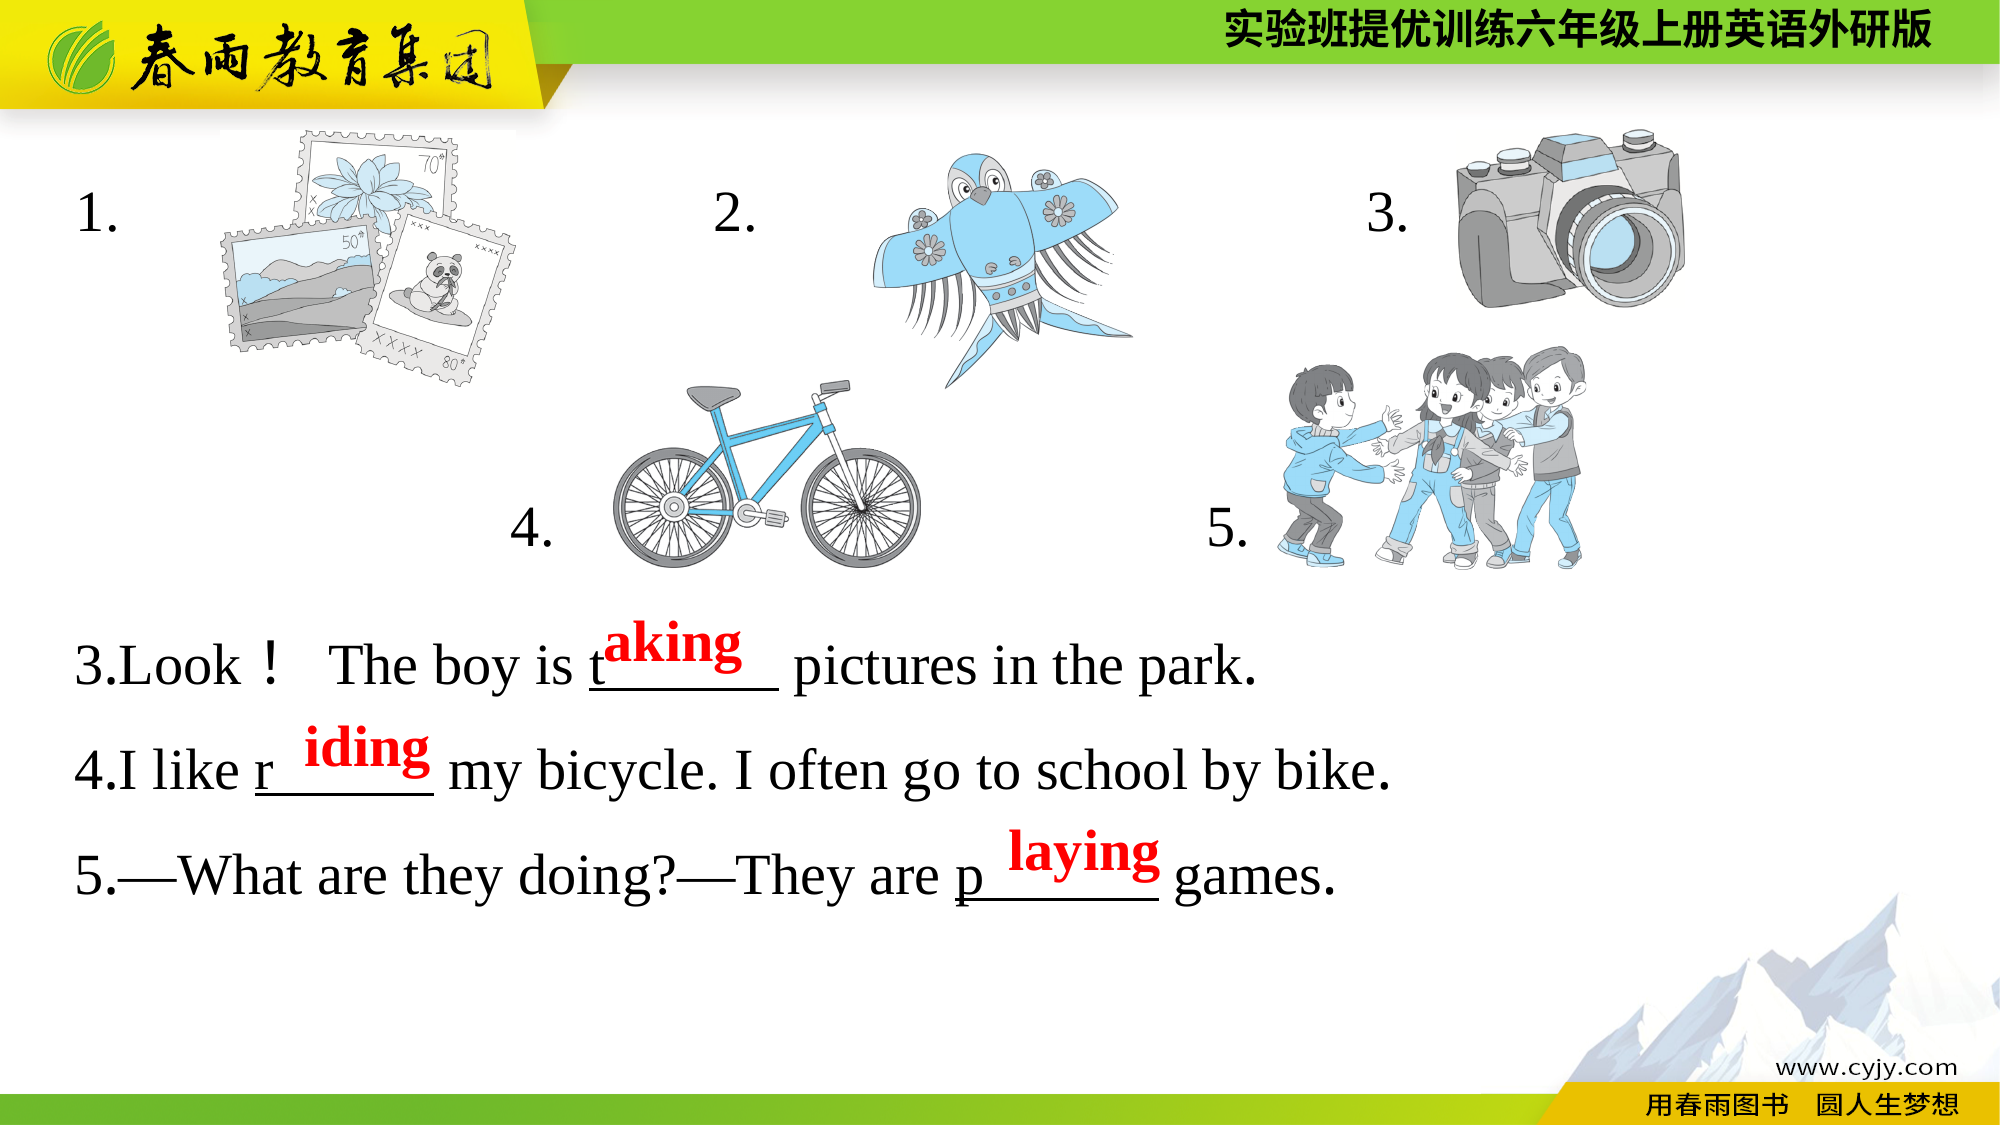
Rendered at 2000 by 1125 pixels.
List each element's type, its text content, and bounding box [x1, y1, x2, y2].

text_box aking [588, 595, 759, 681]
picture [0, 0, 2000, 1125]
text_box 1. 2. 3. 4. 5. [60, 130, 1945, 566]
text_box laying [993, 805, 1176, 890]
list 3.Look！The boy is t pictures in the park. 4.I like r my bicycle. I often go to school by bike. 5.—What are they doing?—They are p games. [59, 583, 1944, 918]
text_box iding [289, 700, 446, 786]
